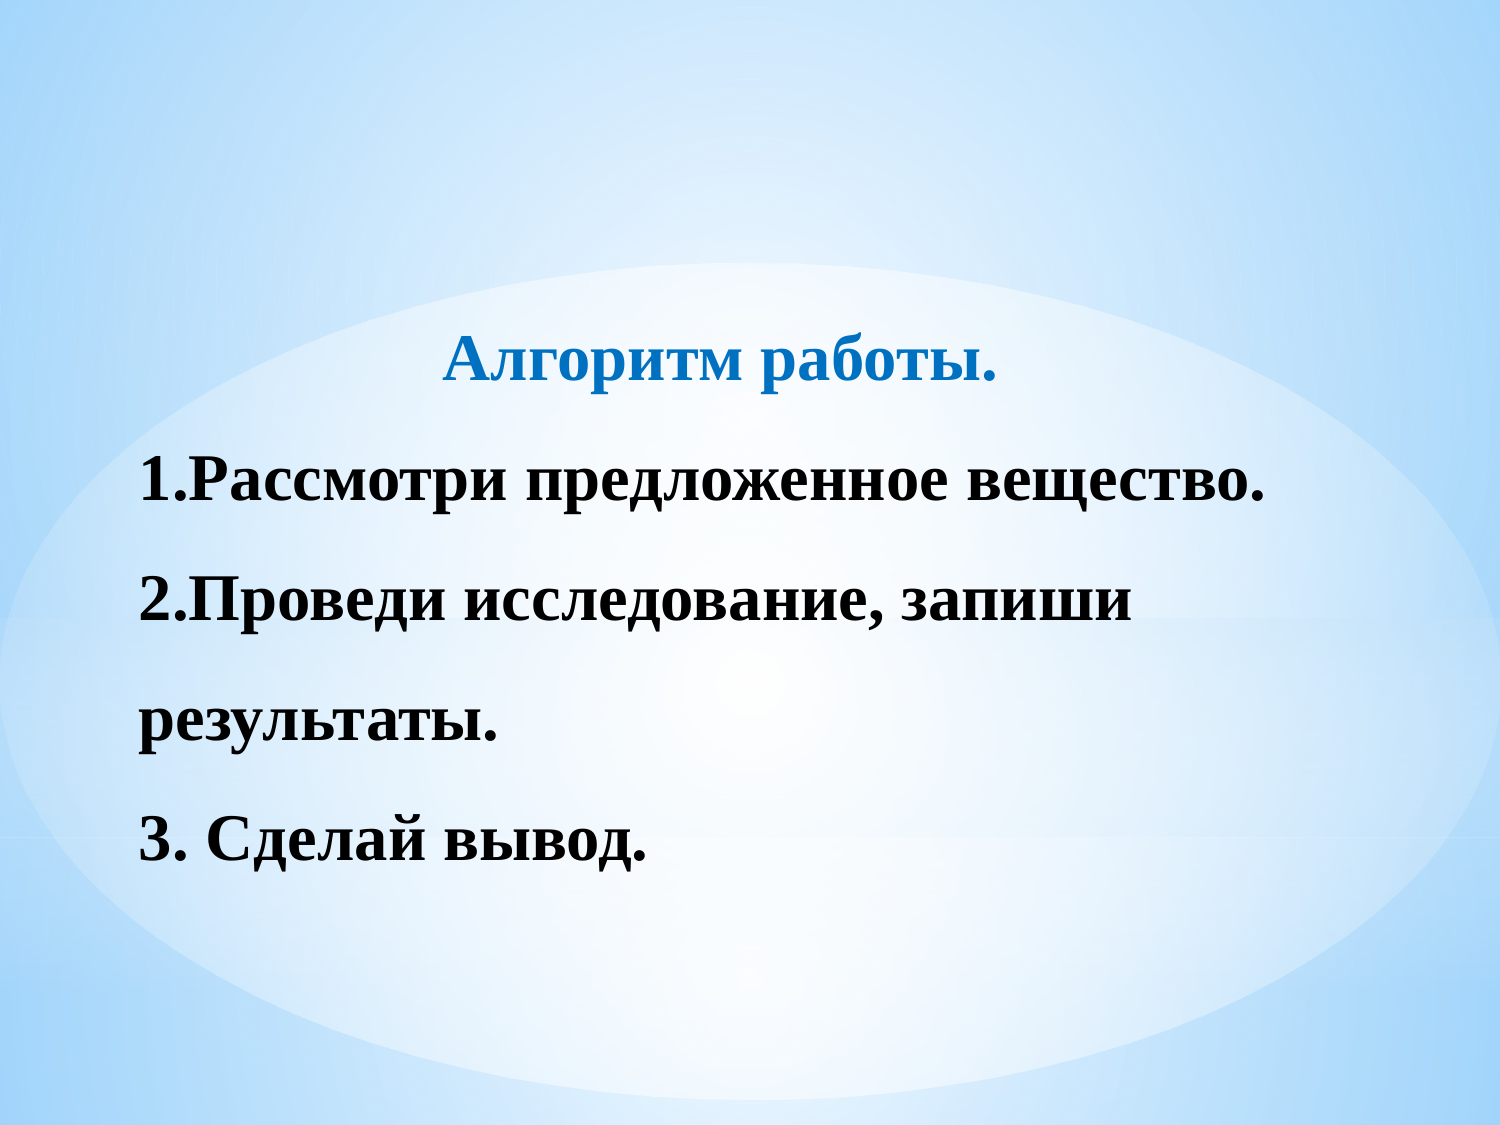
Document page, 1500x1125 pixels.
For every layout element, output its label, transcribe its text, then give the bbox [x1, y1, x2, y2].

text_box Алгоритм работы. 1.Рассмотри предложенное вещество. 2.Проведи исследование, запиши результаты. 3. Сделай вывод. [123, 66, 1317, 881]
